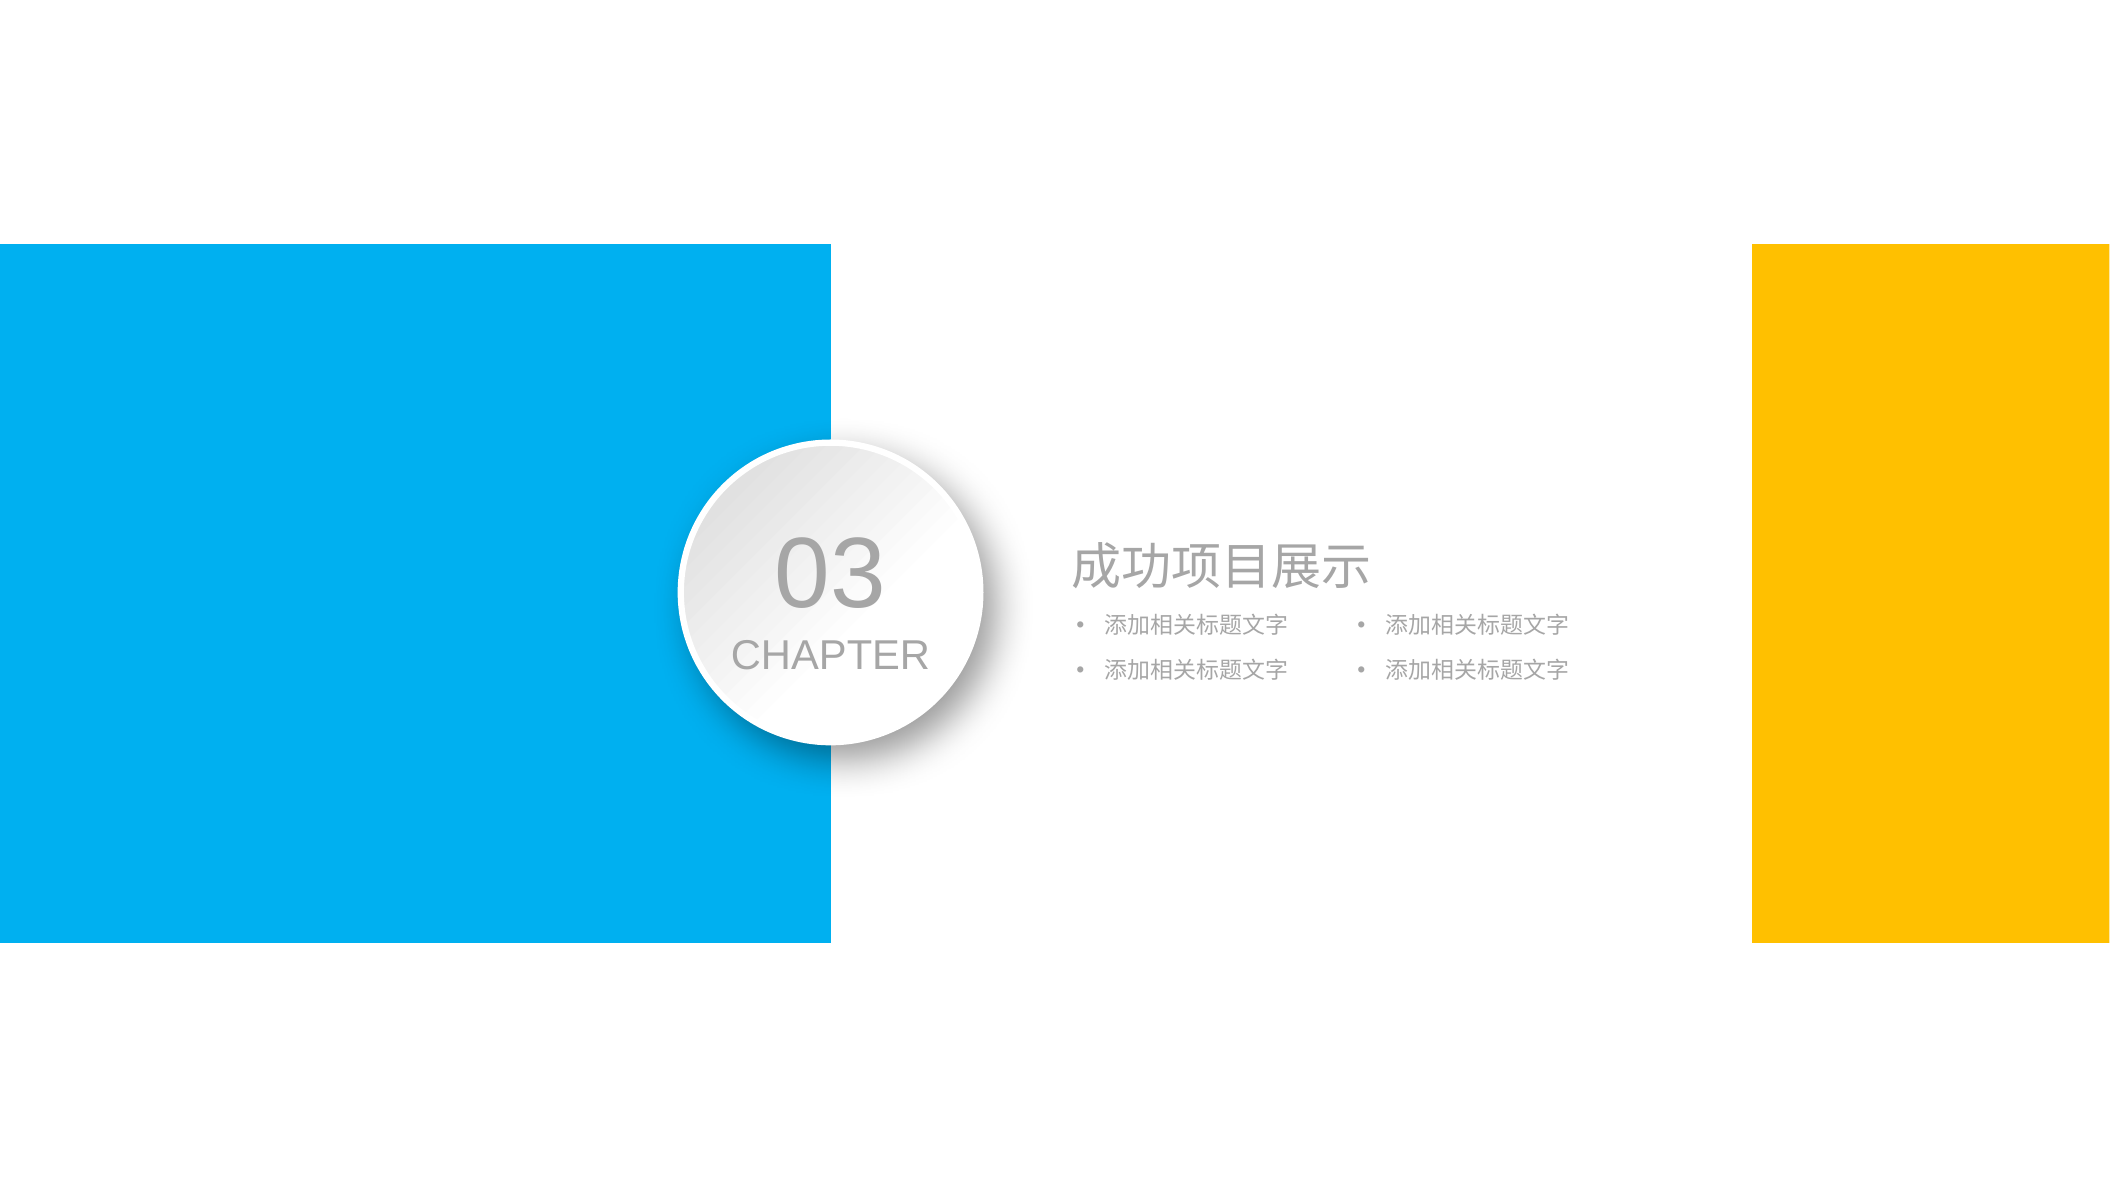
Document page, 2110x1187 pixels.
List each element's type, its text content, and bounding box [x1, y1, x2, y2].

text_box 添加相关标题文字 [1342, 648, 1585, 691]
text_box 添加相关标题文字 [1342, 603, 1585, 646]
text_box 成功项目展示 [1071, 534, 1595, 595]
text_box 添加相关标题文字 [1061, 648, 1304, 691]
text_box 03 CHAPTER [706, 507, 955, 678]
text_box [0, 243, 832, 943]
text_box [679, 441, 982, 744]
text_box 添加相关标题文字 [1061, 603, 1304, 646]
text_box [1751, 243, 2110, 943]
